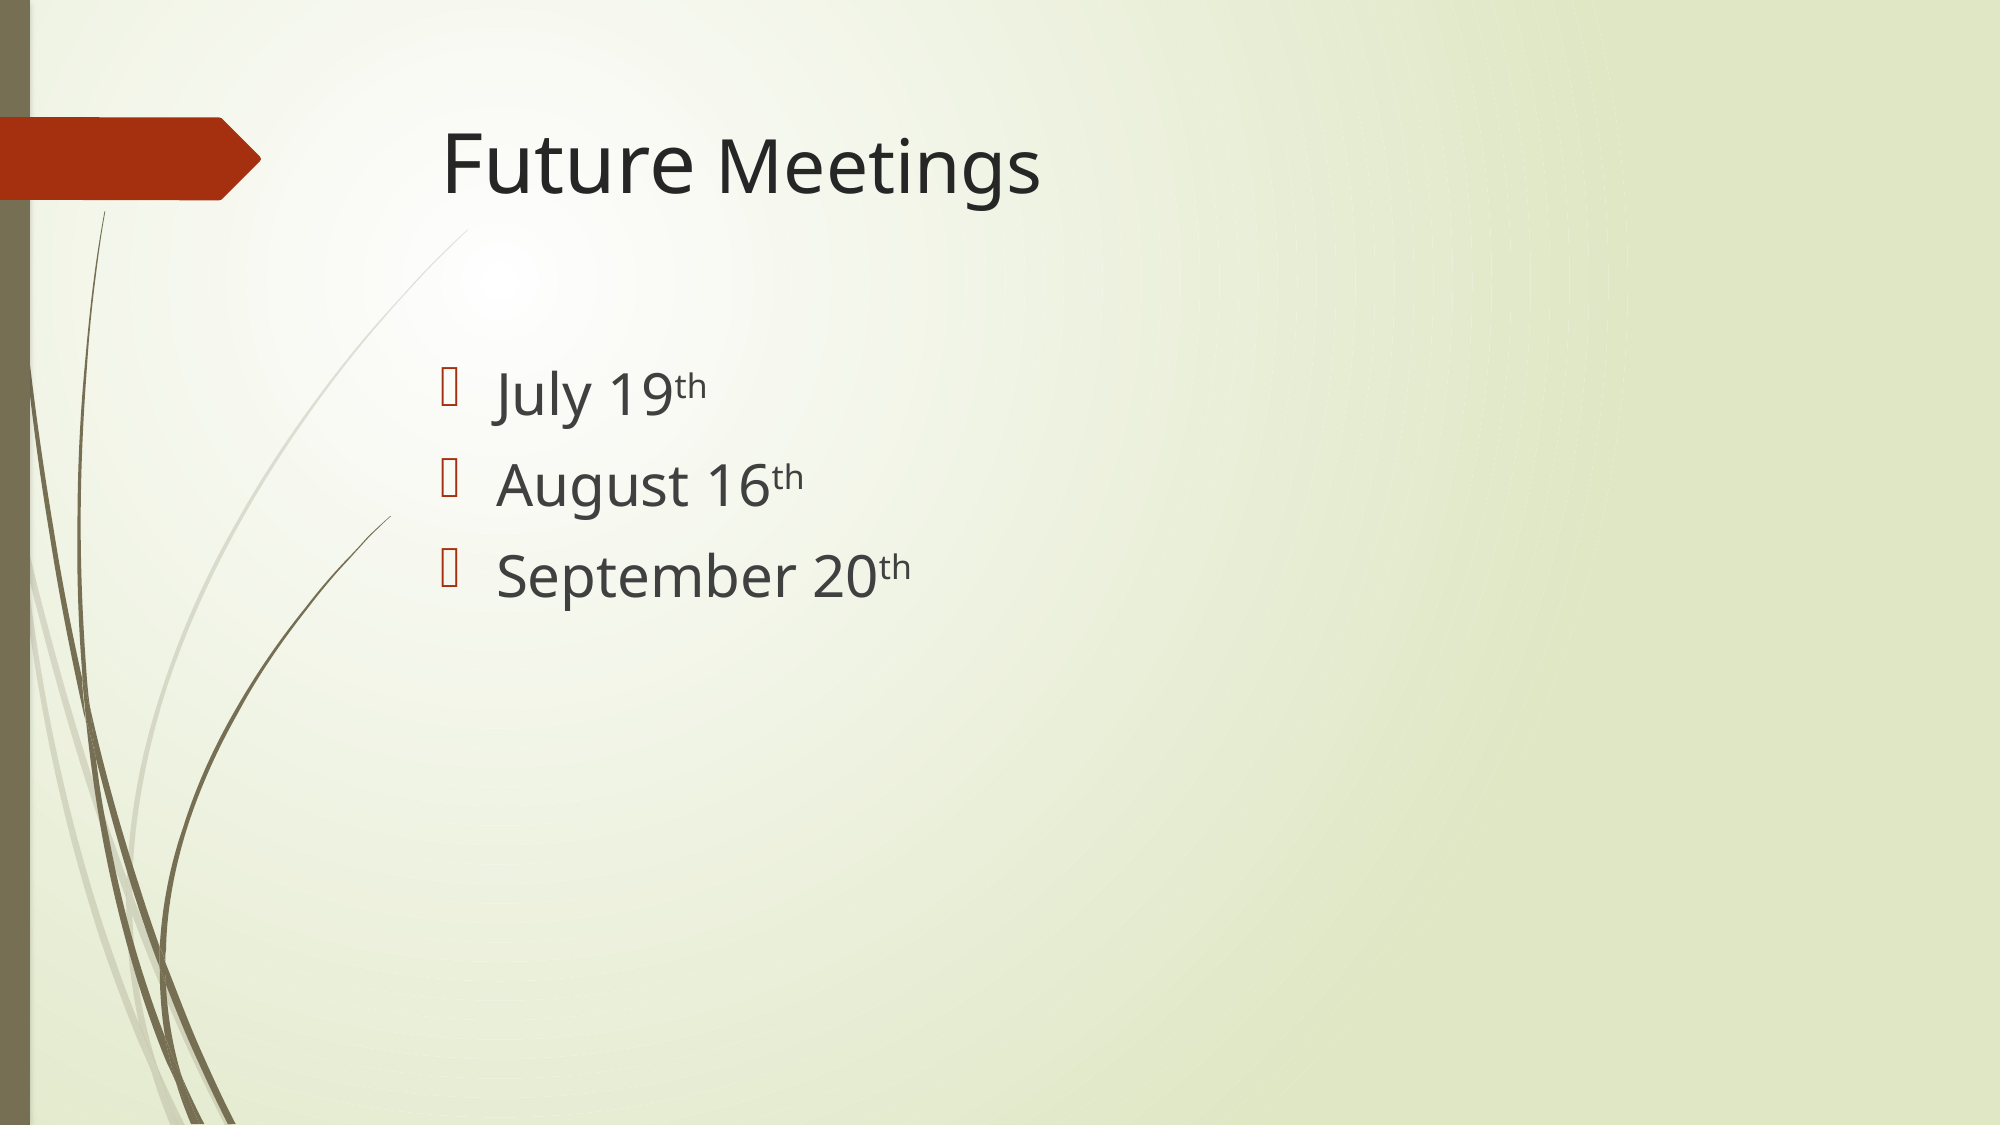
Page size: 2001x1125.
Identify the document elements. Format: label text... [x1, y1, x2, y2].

title Future Meetings [425, 102, 1888, 313]
list July 19th August 16th September 20th [424, 350, 1888, 970]
